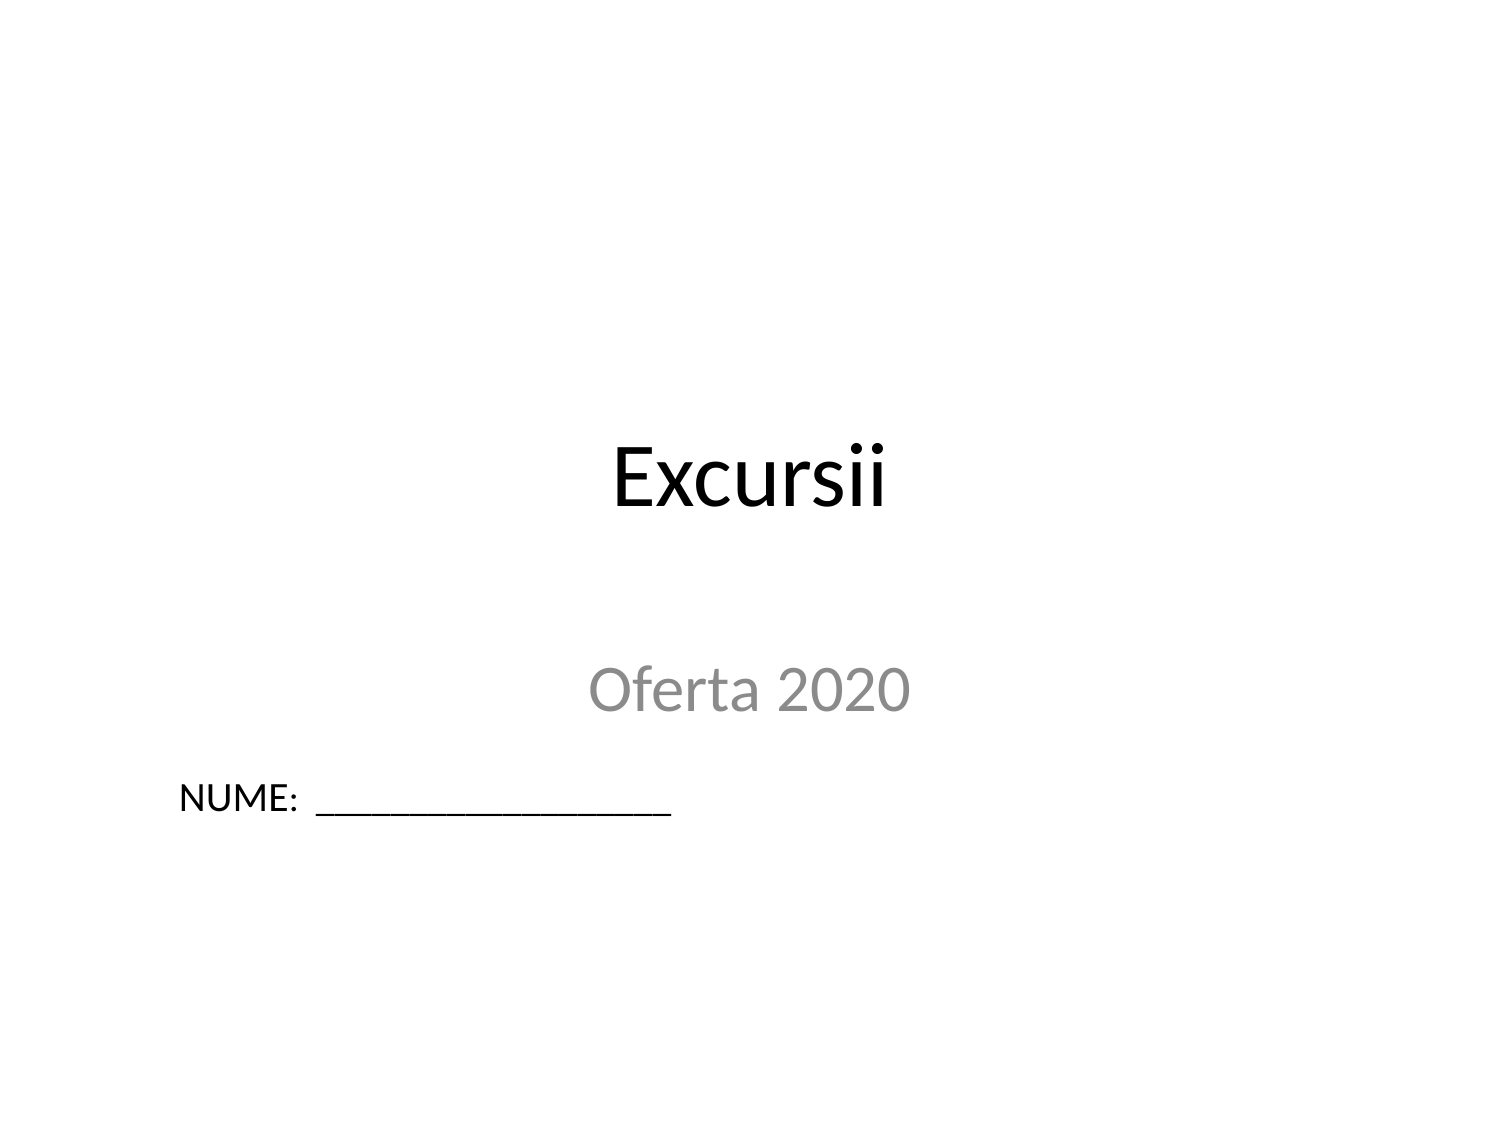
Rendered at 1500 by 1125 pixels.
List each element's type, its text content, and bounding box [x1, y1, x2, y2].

subtitle Oferta 2020 [225, 637, 1275, 925]
text_box NUME: ___________________ [164, 762, 688, 828]
title Excursii [112, 349, 1388, 591]
